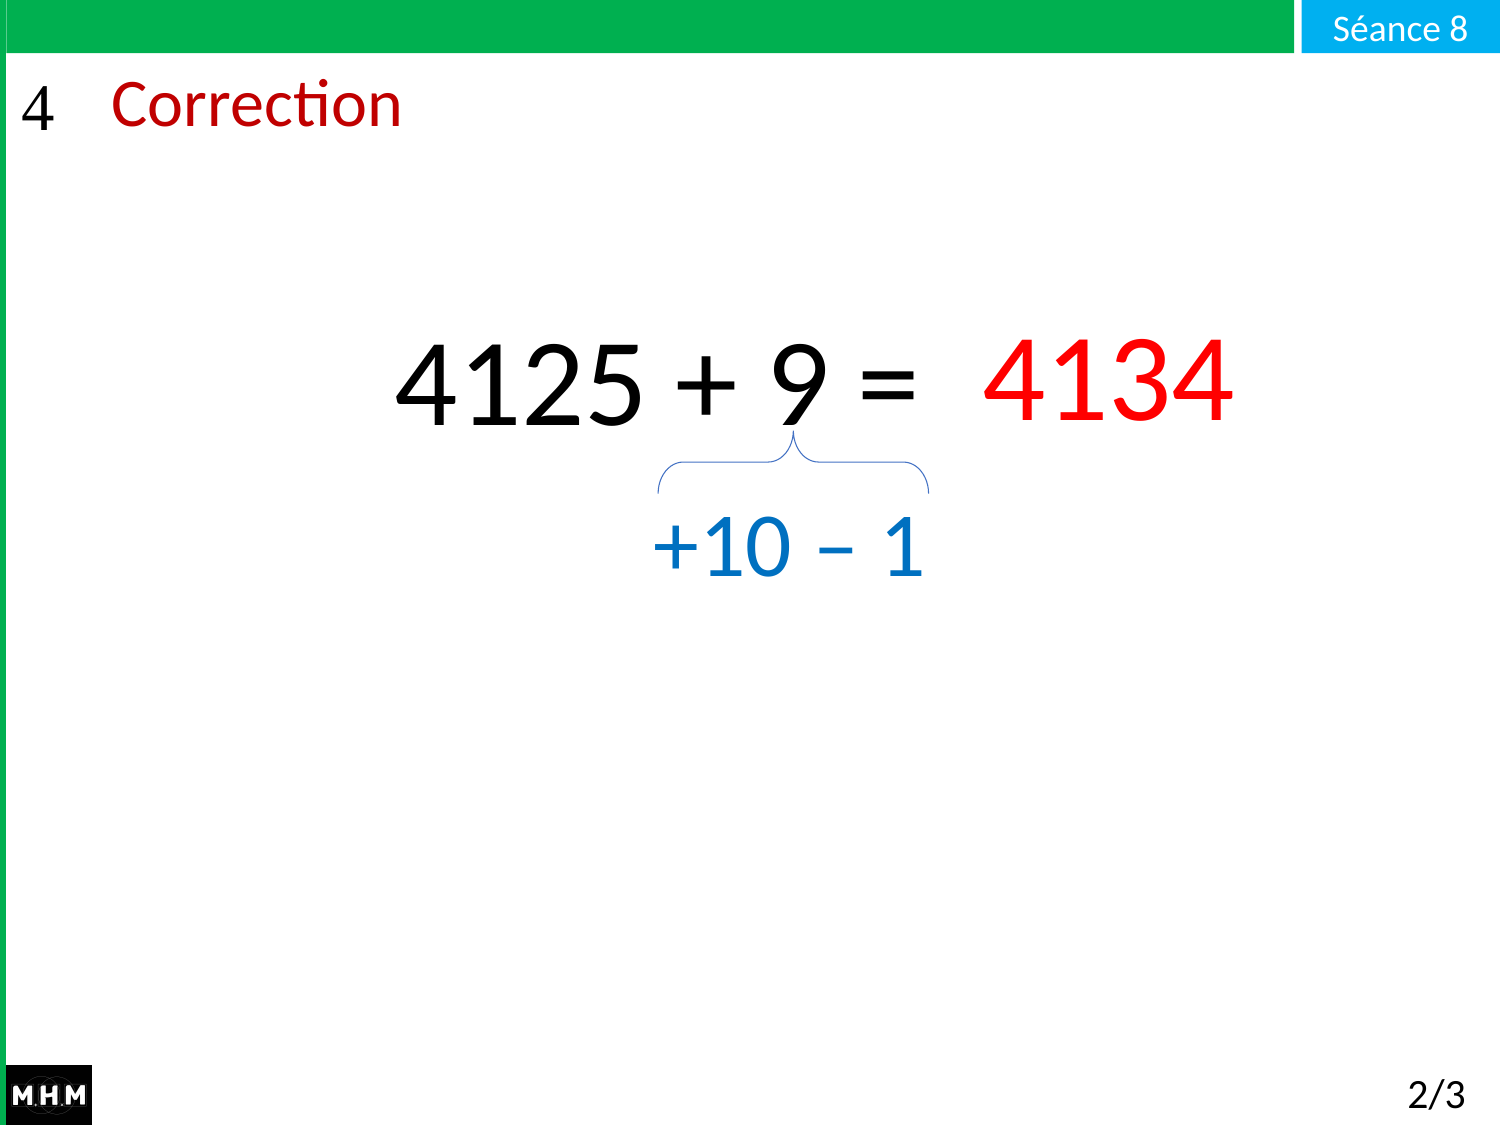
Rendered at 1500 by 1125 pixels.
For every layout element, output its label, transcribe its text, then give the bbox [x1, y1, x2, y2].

title Correction [96, 60, 1391, 150]
list 2/3 [1373, 1064, 1500, 1125]
text_box [657, 430, 930, 494]
picture [6, 1065, 92, 1125]
text_box +10 – 1 [638, 476, 1439, 602]
text_box 4125 + 9 = [380, 292, 1180, 458]
text_box 4134 [935, 288, 1282, 454]
